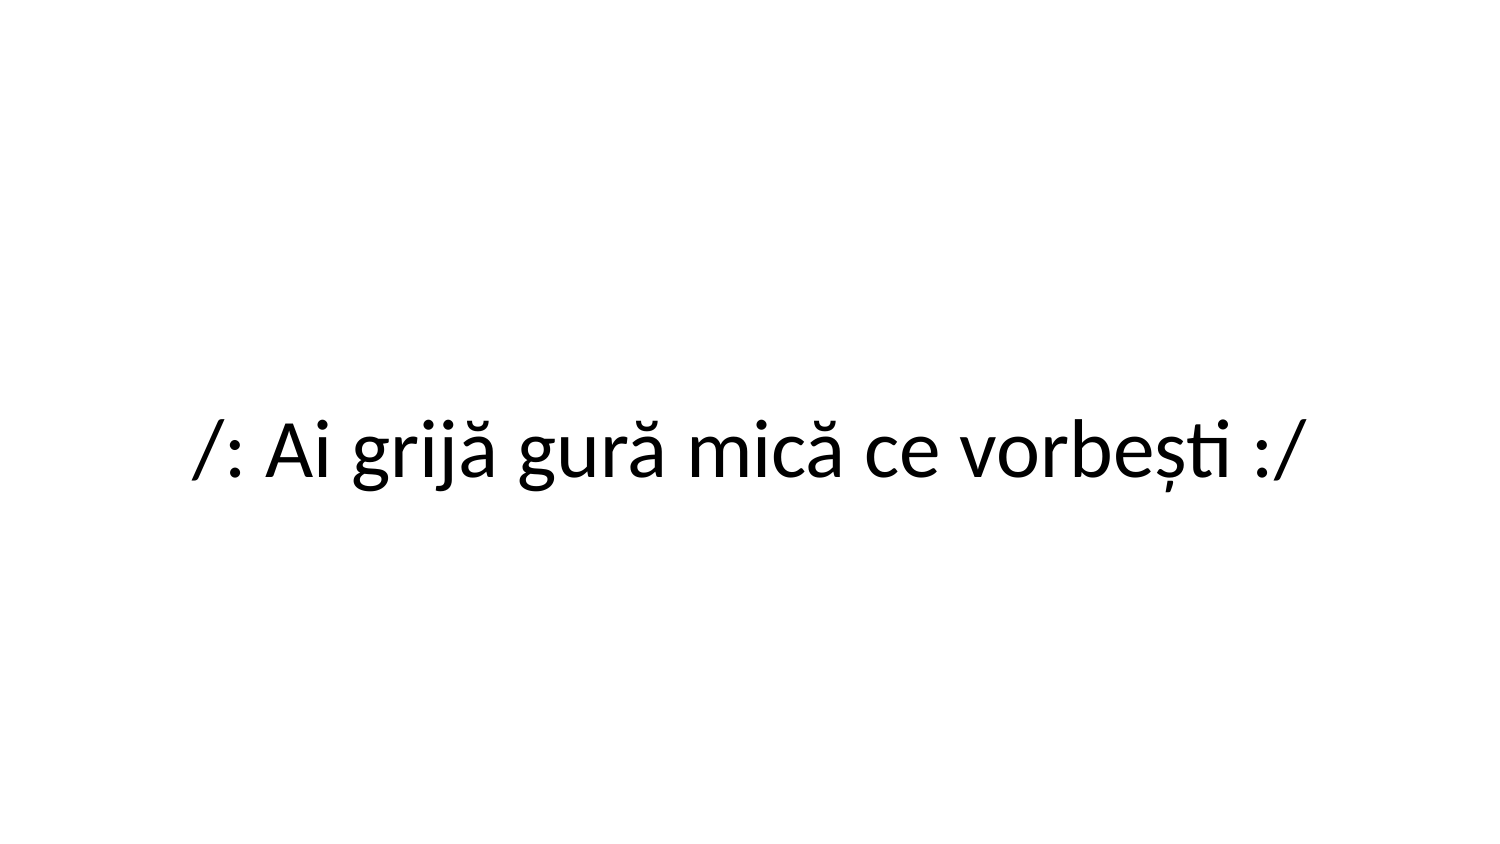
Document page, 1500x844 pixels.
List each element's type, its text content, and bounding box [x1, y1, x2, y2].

text_box /: Ai grijă gură mică ce vorbești :/ [177, 341, 1323, 502]
